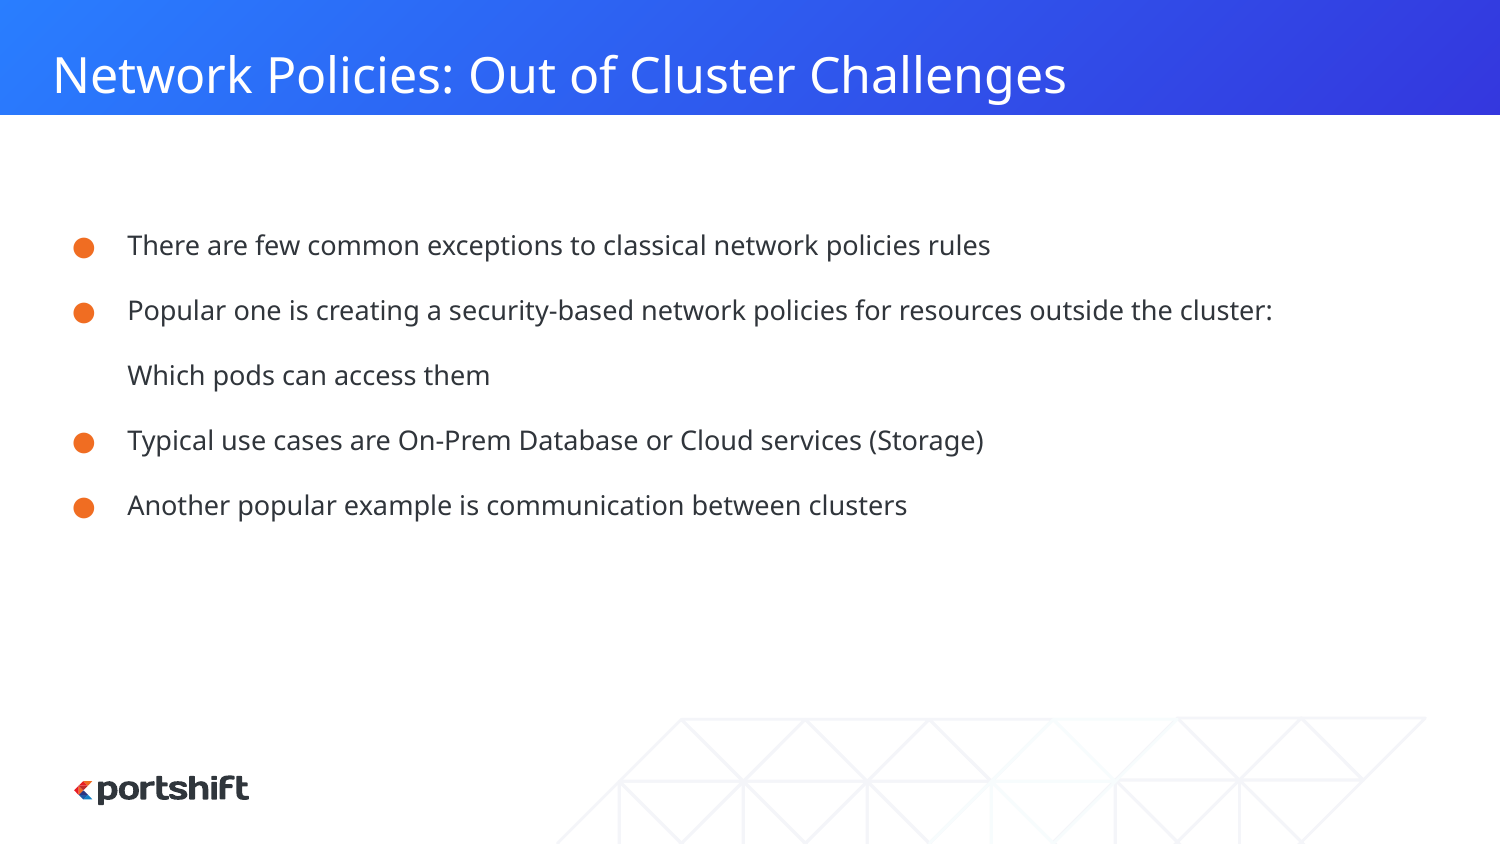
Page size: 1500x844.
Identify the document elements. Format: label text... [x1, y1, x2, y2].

text_box There are few common exceptions to classical network policies rules Popular one is creating a security-based network policies for resources outside the cluster: Which pods can access them Typical use cases are On-Prem Database or Cloud services (Storage) Another popular example is communication between clusters [37, 180, 1329, 641]
text_box Network Policies: Out of Cluster Challenges [37, 19, 1416, 115]
text_box [0, 0, 1500, 115]
